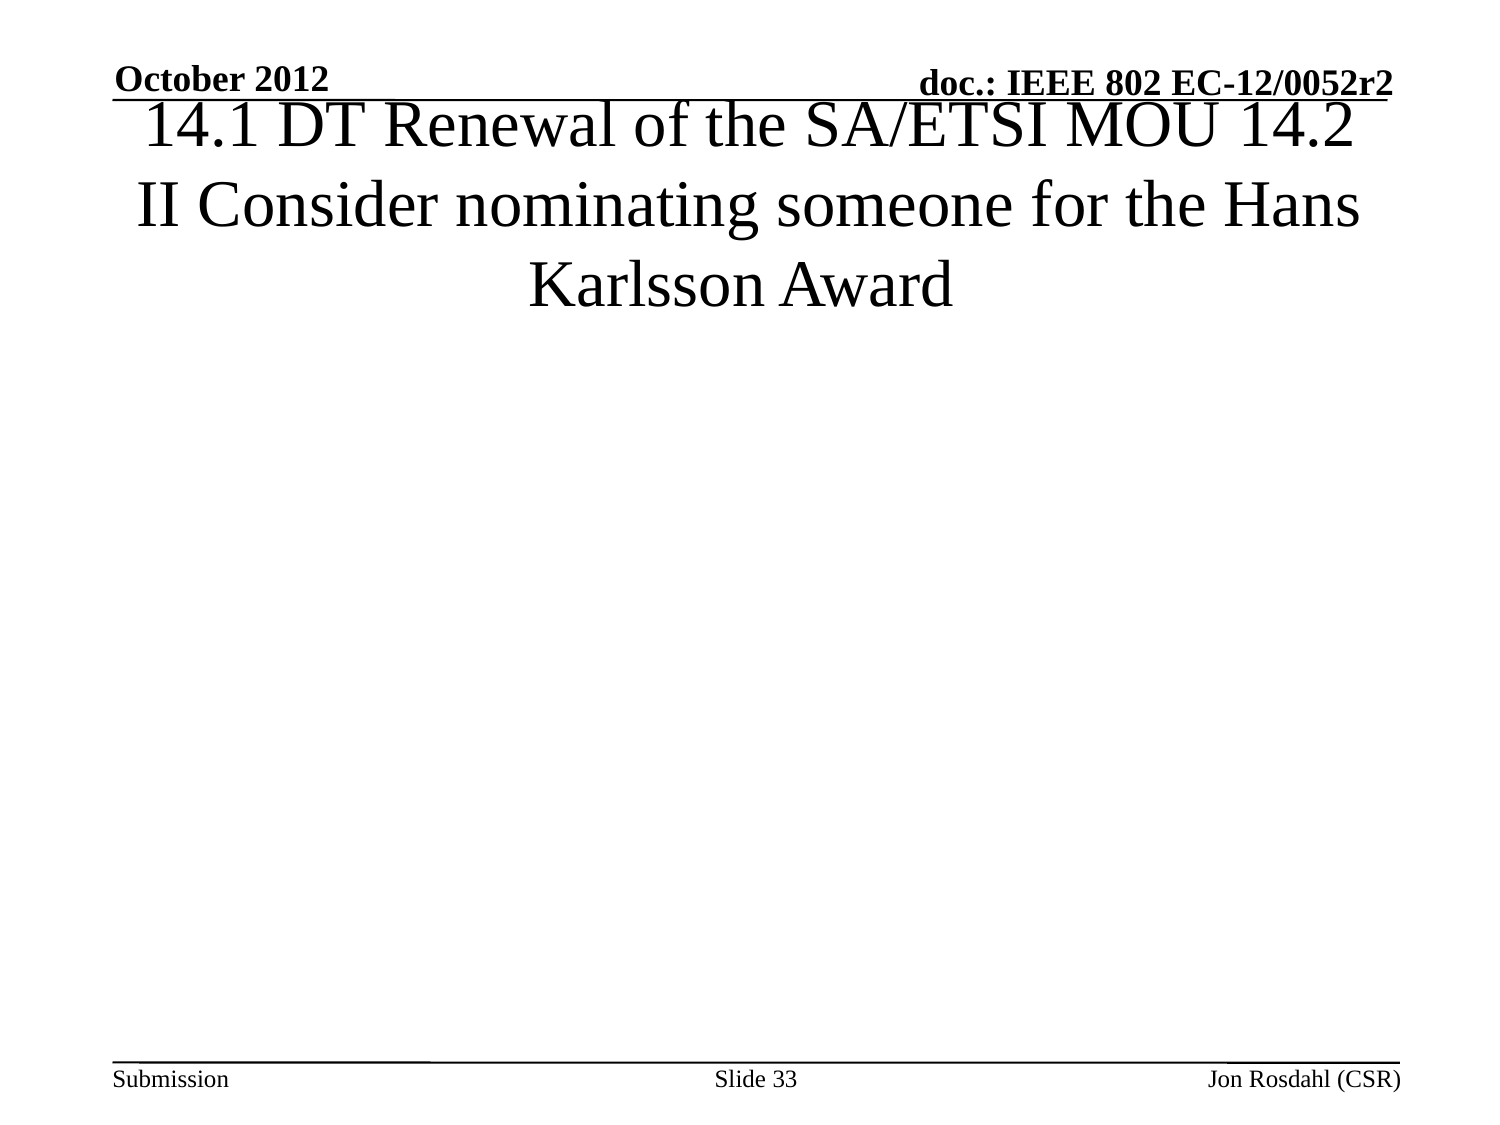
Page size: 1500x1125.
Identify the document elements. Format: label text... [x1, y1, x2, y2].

title 14.1 DT Renewal of the SA/ETSI MOU 14.2 II Consider nominating someone for the Hans Karlsson Award [112, 112, 1388, 288]
slide_number Slide 33 [712, 1061, 800, 1123]
footer Jon Rosdahl (CSR) [878, 1061, 1402, 1093]
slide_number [114, 54, 423, 100]
